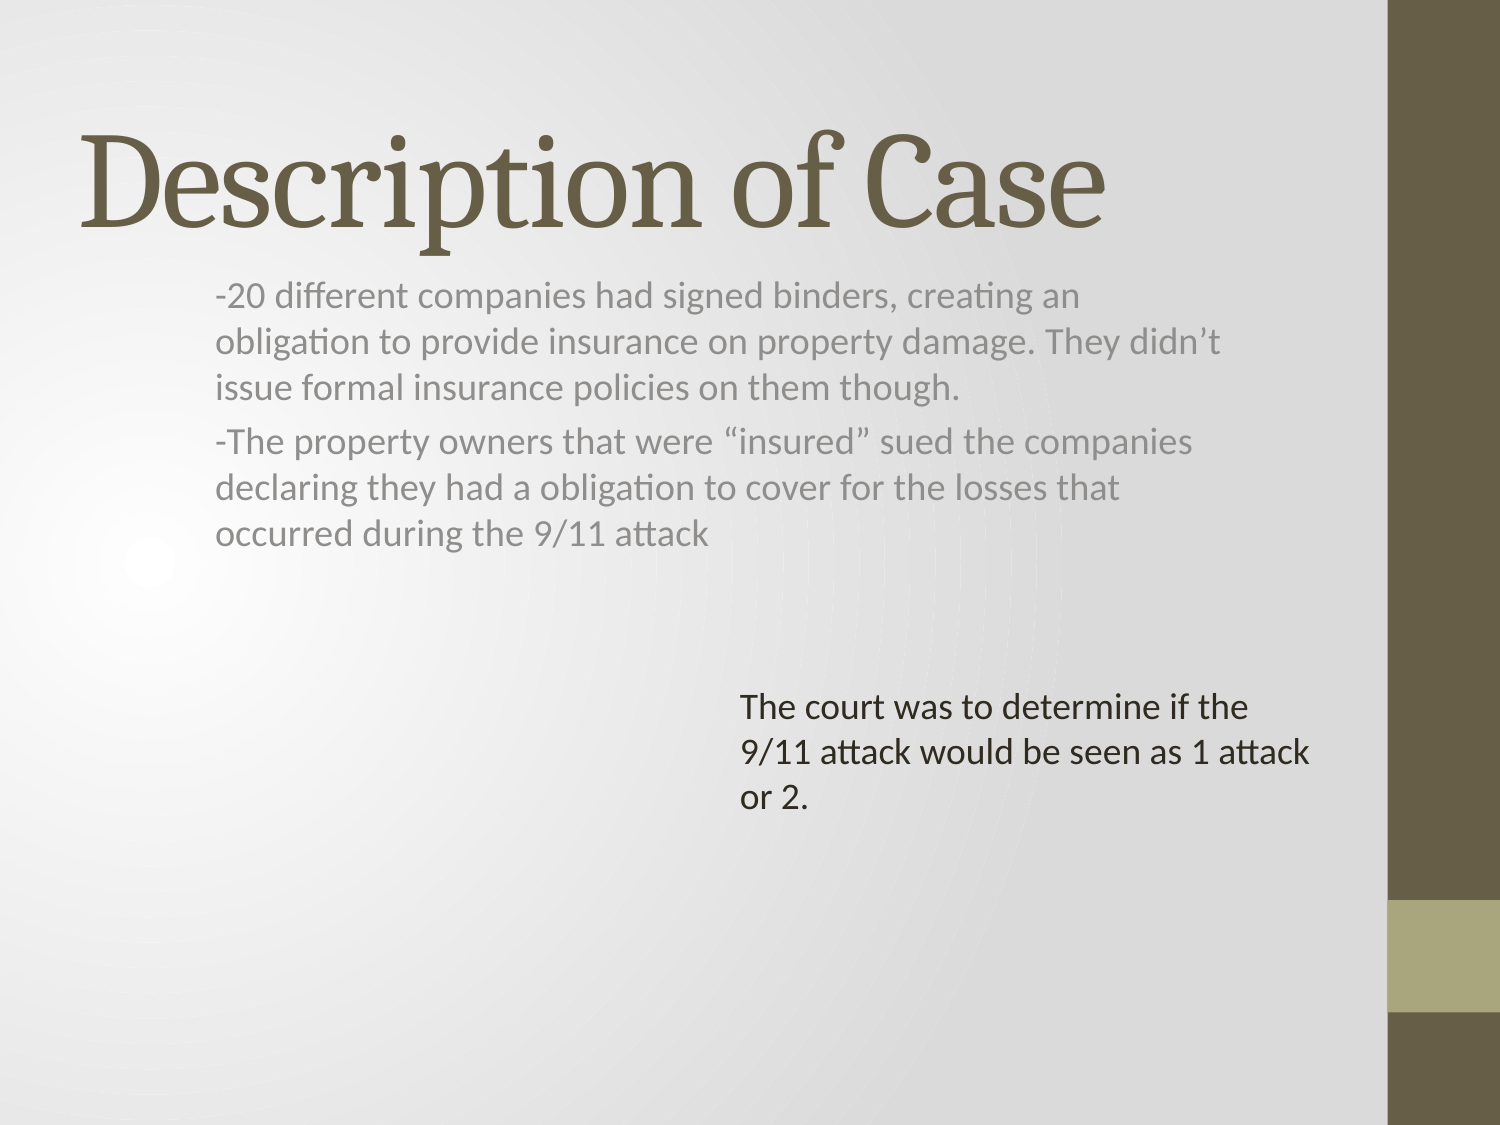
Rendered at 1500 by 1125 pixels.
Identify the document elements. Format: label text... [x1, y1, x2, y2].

title Description of Case [62, 50, 1300, 263]
subtitle -20 different companies had signed binders, creating an obligation to provide insurance on property damage. They didn’t issue formal insurance policies on them though. -The property owners that were “insured” sued the companies declaring they had a obligation to cover for the losses that occurred during the 9/11 attack [200, 262, 1260, 563]
text_box The court was to determine if the 9/11 attack would be seen as 1 attack or 2. [724, 674, 1338, 825]
